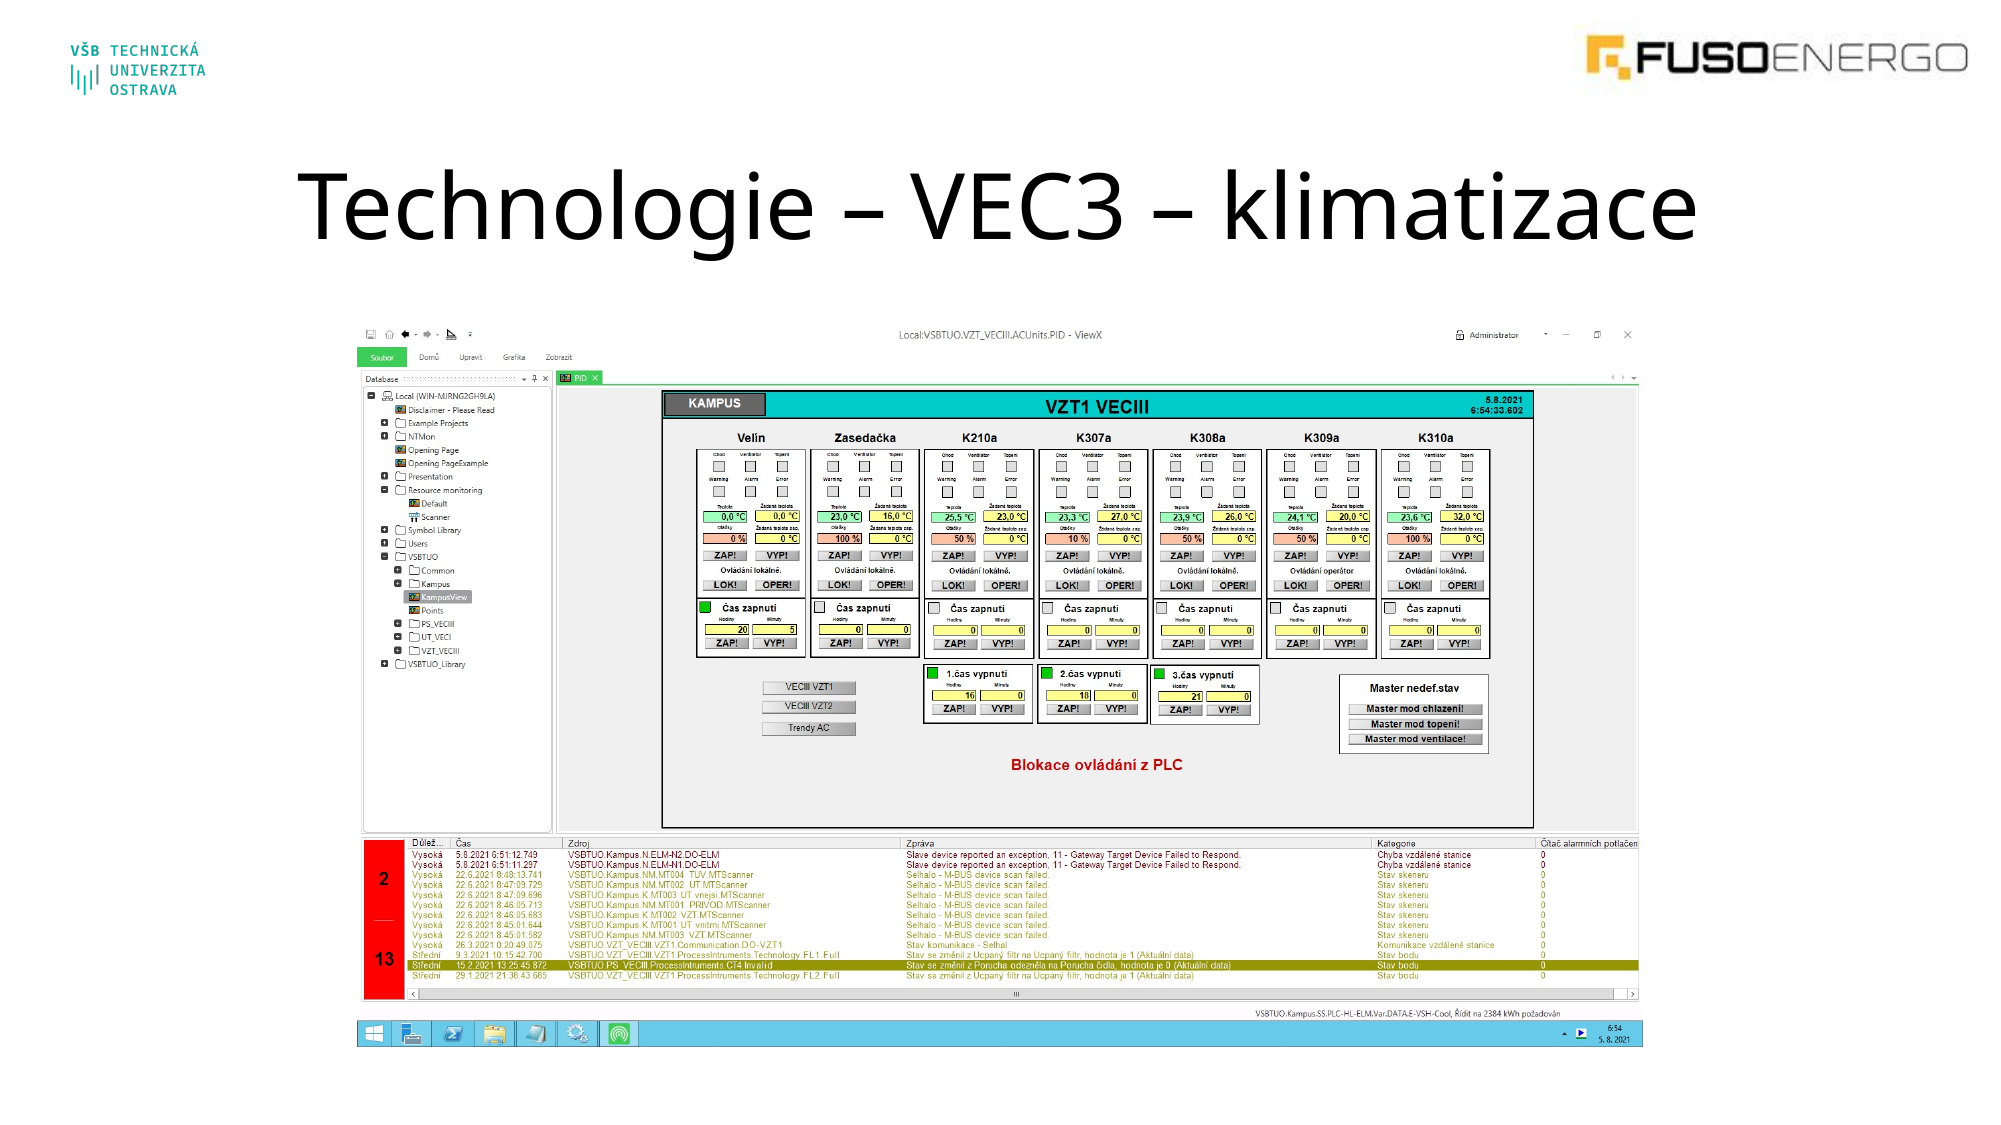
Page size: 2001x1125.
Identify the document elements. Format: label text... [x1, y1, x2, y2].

picture [357, 324, 1643, 1047]
picture [1574, 21, 1981, 95]
title Technologie – VEC3 – klimatizace [137, 141, 1863, 278]
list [70, 41, 205, 95]
